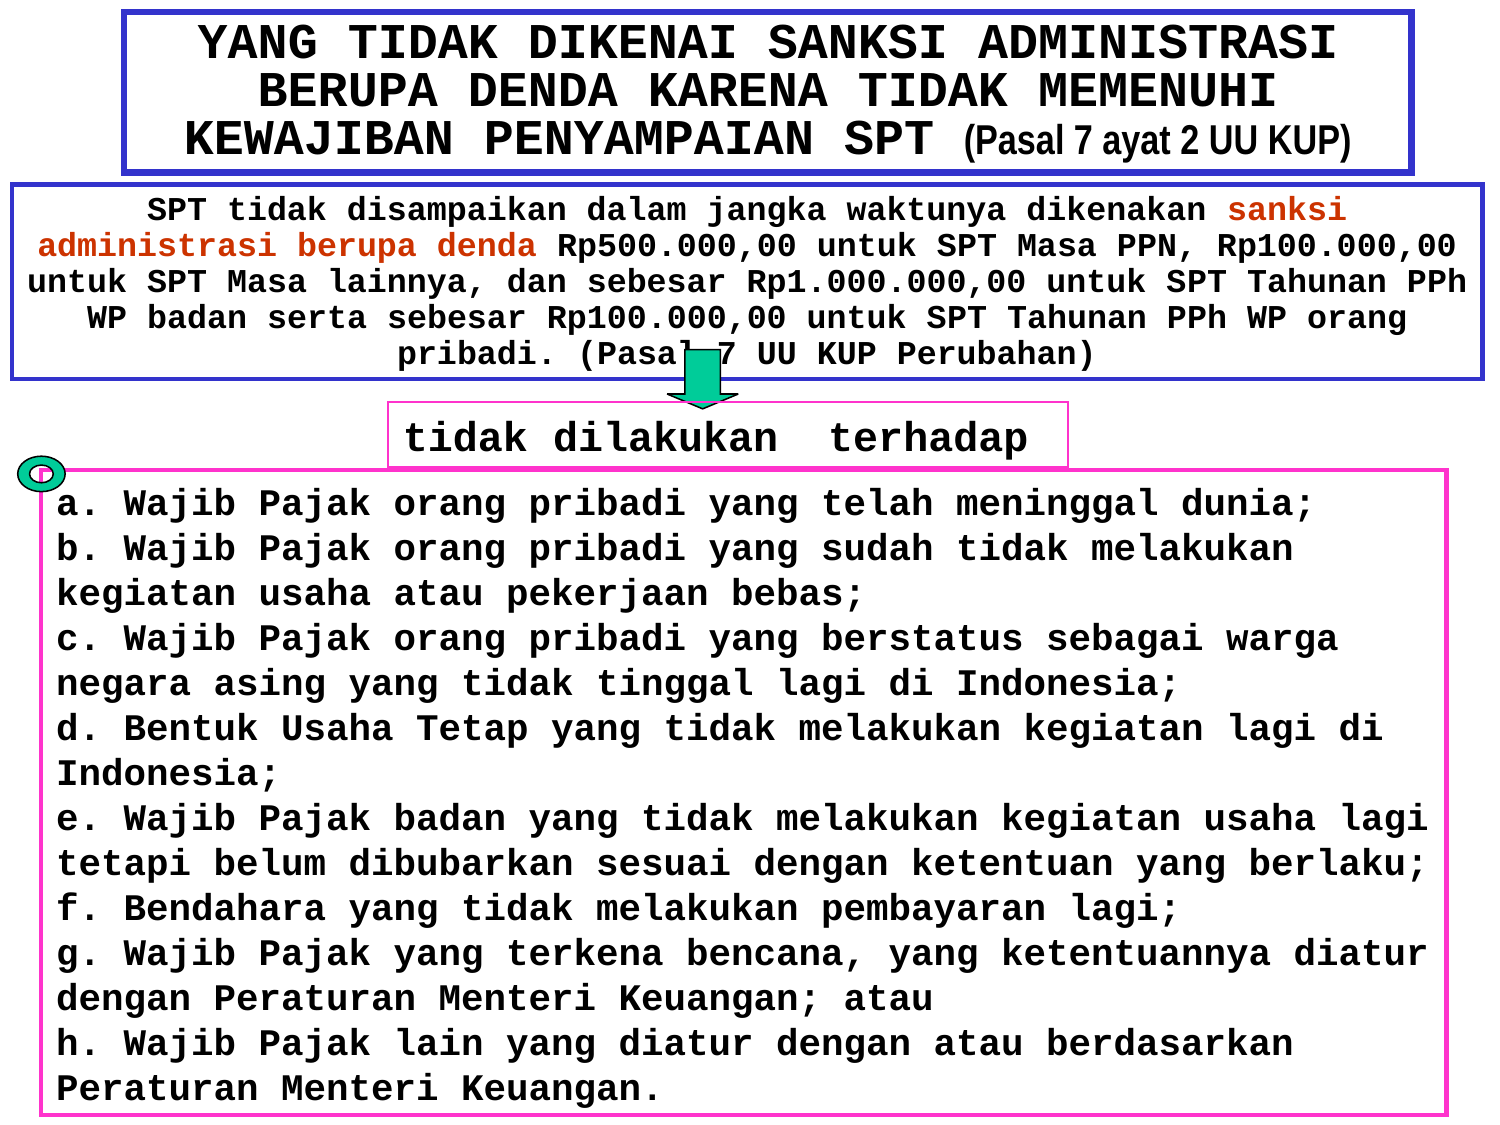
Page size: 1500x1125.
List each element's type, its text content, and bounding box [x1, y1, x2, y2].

title YANG TIDAK DIKENAI SANKSI ADMINISTRASI BERUPA DENDA KARENA TIDAK MEMENUHI KEWAJIBAN PENYAMPAIAN SPT (Pasal 7 ayat 2 UU KUP) [123, 11, 1412, 173]
text_box [667, 349, 739, 402]
text_box tidak dilakukan terhadap [387, 402, 1069, 467]
text_box SPT tidak disampaikan dalam jangka waktunya dikenakan sanksi administrasi berupa denda Rp500.000,00 untuk SPT Masa PPN, Rp100.000,00 untuk SPT Masa lainnya, dan sebesar Rp1.000.000,00 untuk SPT Tahunan PPh WP badan serta sebesar Rp100.000,00 untuk SPT Tahunan PPh WP orang pribadi. (Pasal 7 UU KUP Perubahan) [11, 184, 1483, 380]
text_box a. Wajib Pajak orang pribadi yang telah meninggal dunia; b. Wajib Pajak orang pribadi yang sudah tidak melakukan kegiatan usaha atau pekerjaan bebas; c. Wajib Pajak orang pribadi yang berstatus sebagai warga negara asing yang tidak tinggal lagi di Indonesia; d. Bentuk Usaha Tetap yang tidak melakukan kegiatan lagi di Indonesia; e. Wajib Pajak badan yang tidak melakukan kegiatan usaha lagi tetapi belum dibubarkan sesuai dengan ketentuan yang berlaku; f. Bendahara yang tidak melakukan pembayaran lagi; g. Wajib Pajak yang terkena bencana, yang ketentuannya diatur dengan Peraturan Menteri Keuangan; atau h. Wajib Pajak lain yang diatur dengan atau berdasarkan Peraturan Menteri Keuangan. [41, 469, 1447, 1115]
text_box [17, 456, 66, 492]
